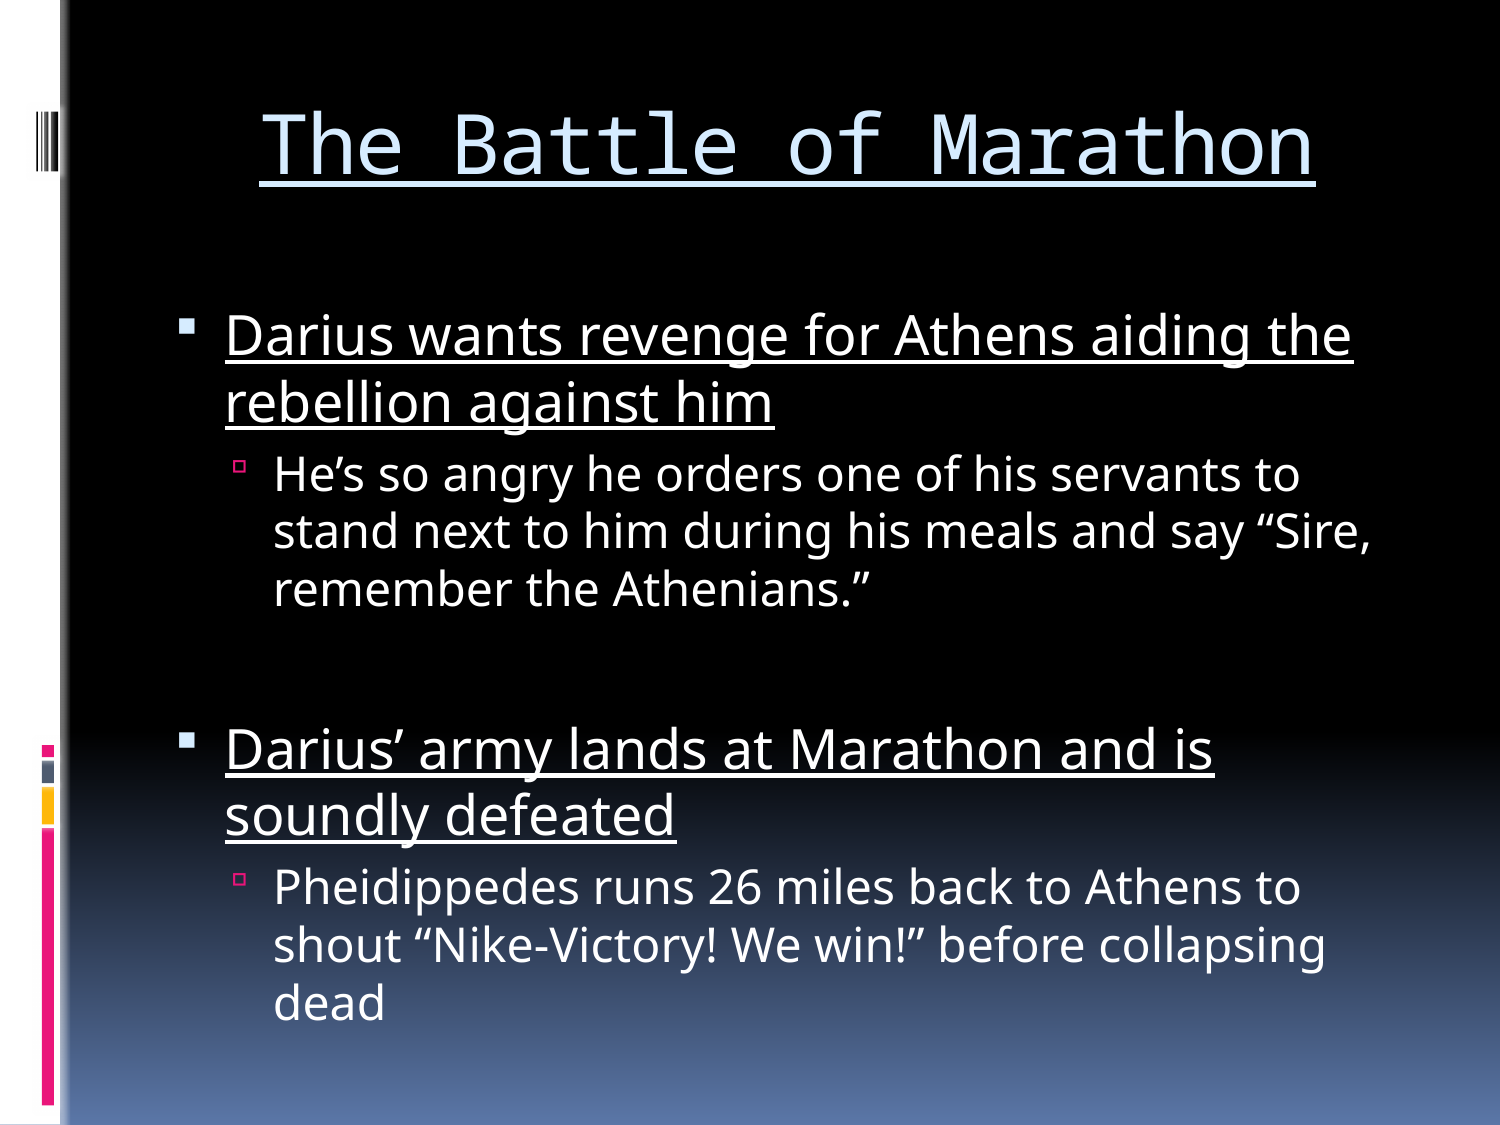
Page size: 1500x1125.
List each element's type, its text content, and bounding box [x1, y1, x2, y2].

list Darius wants revenge for Athens aiding the rebellion against him He’s so angry he orders one of his servants to stand next to him during his meals and say “Sire, remember the Athenians.” Darius’ army lands at Marathon and is soundly defeated Pheidippedes runs 26 miles back to Athens to shout “Nike-Victory! We win!” before collapsing dead [150, 292, 1425, 1043]
title The Battle of Marathon [150, 83, 1425, 234]
